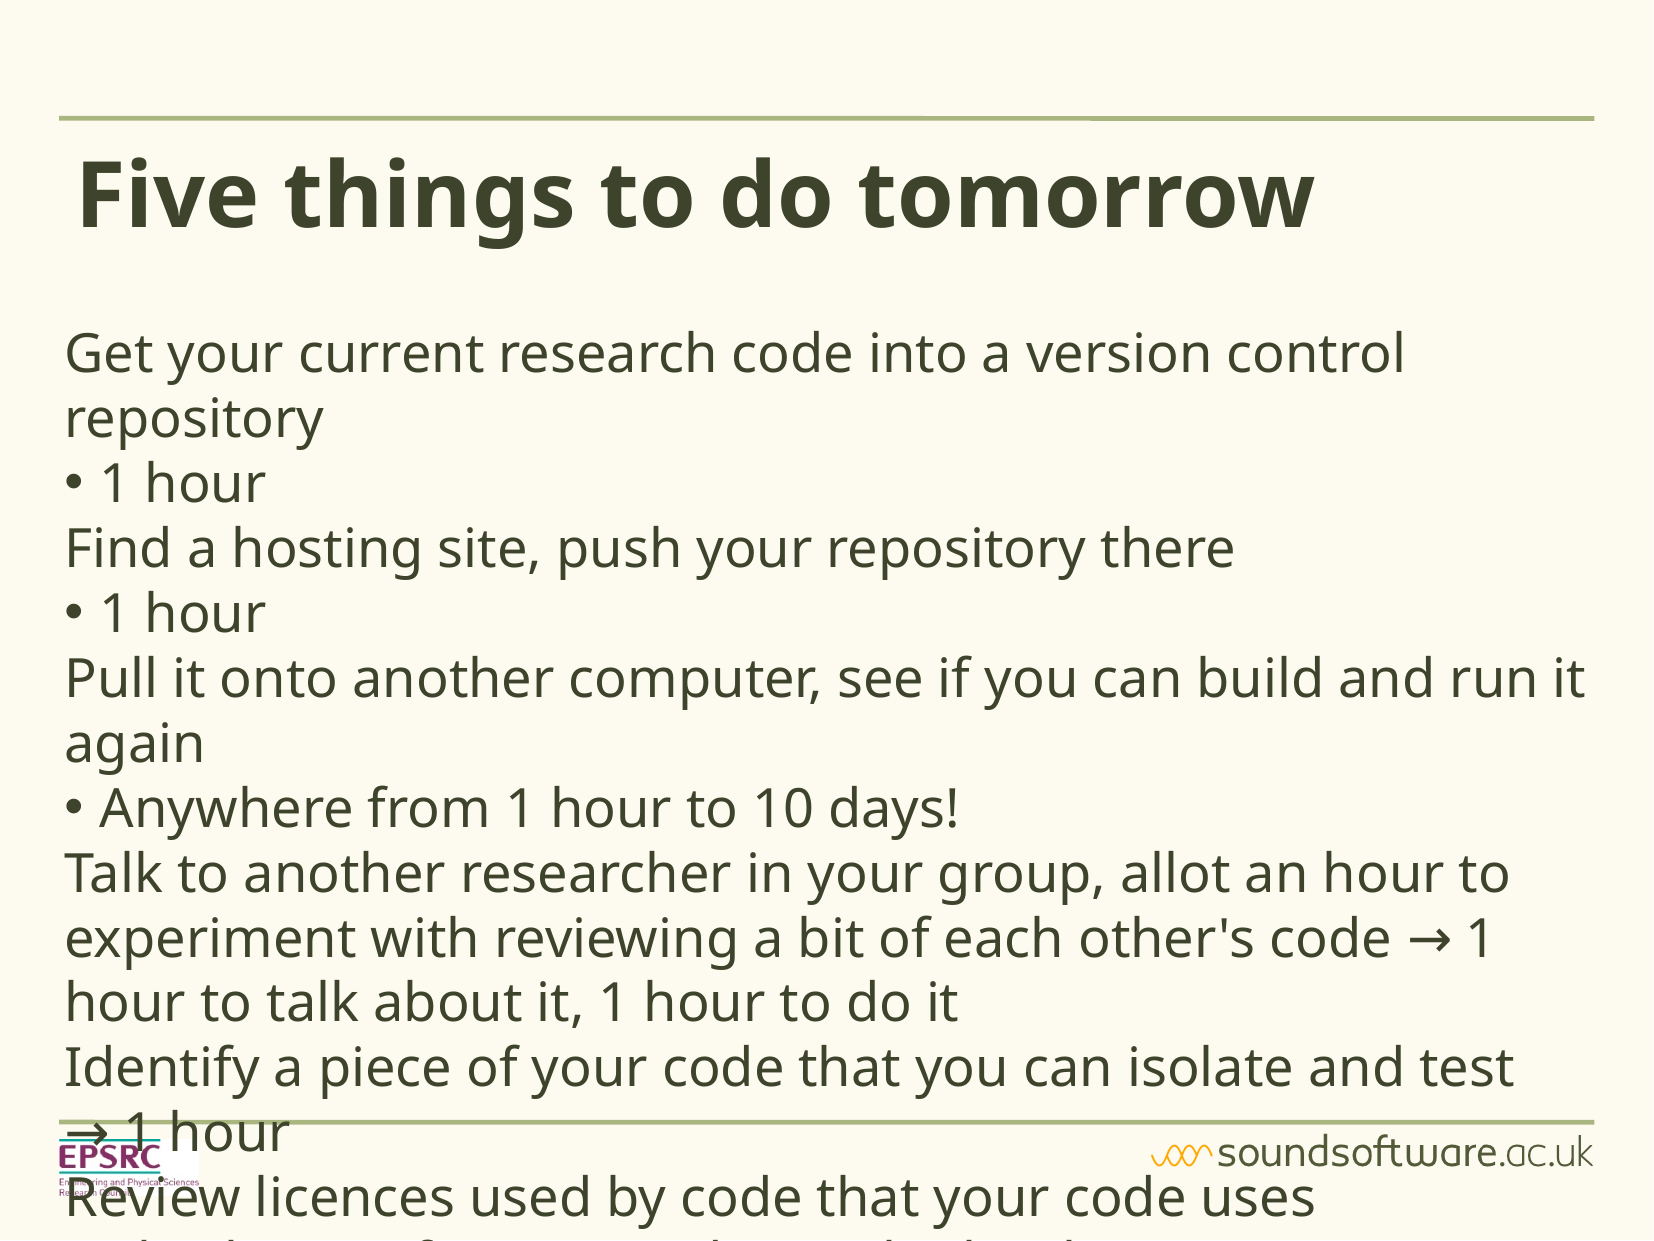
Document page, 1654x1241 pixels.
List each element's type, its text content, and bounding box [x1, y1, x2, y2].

picture [59, 1139, 199, 1196]
text_box Get your current research code into a version control repository 1 hour Find a hosting site, push your repository there 1 hour Pull it onto another computer, see if you can build and run it again Anywhere from 1 hour to 10 days! Talk to another researcher in your group, allot an hour to experiment with reviewing a bit of each other's code → 1 hour to talk about it, 1 hour to do it Identify a piece of your code that you can isolate and test → 1 hour Review licences used by code that your code uses Pick a licence for your code, put boilerplate at top [47, 309, 1614, 1111]
text_box Five things to do tomorrow [59, 72, 1592, 309]
picture [1151, 1133, 1593, 1167]
